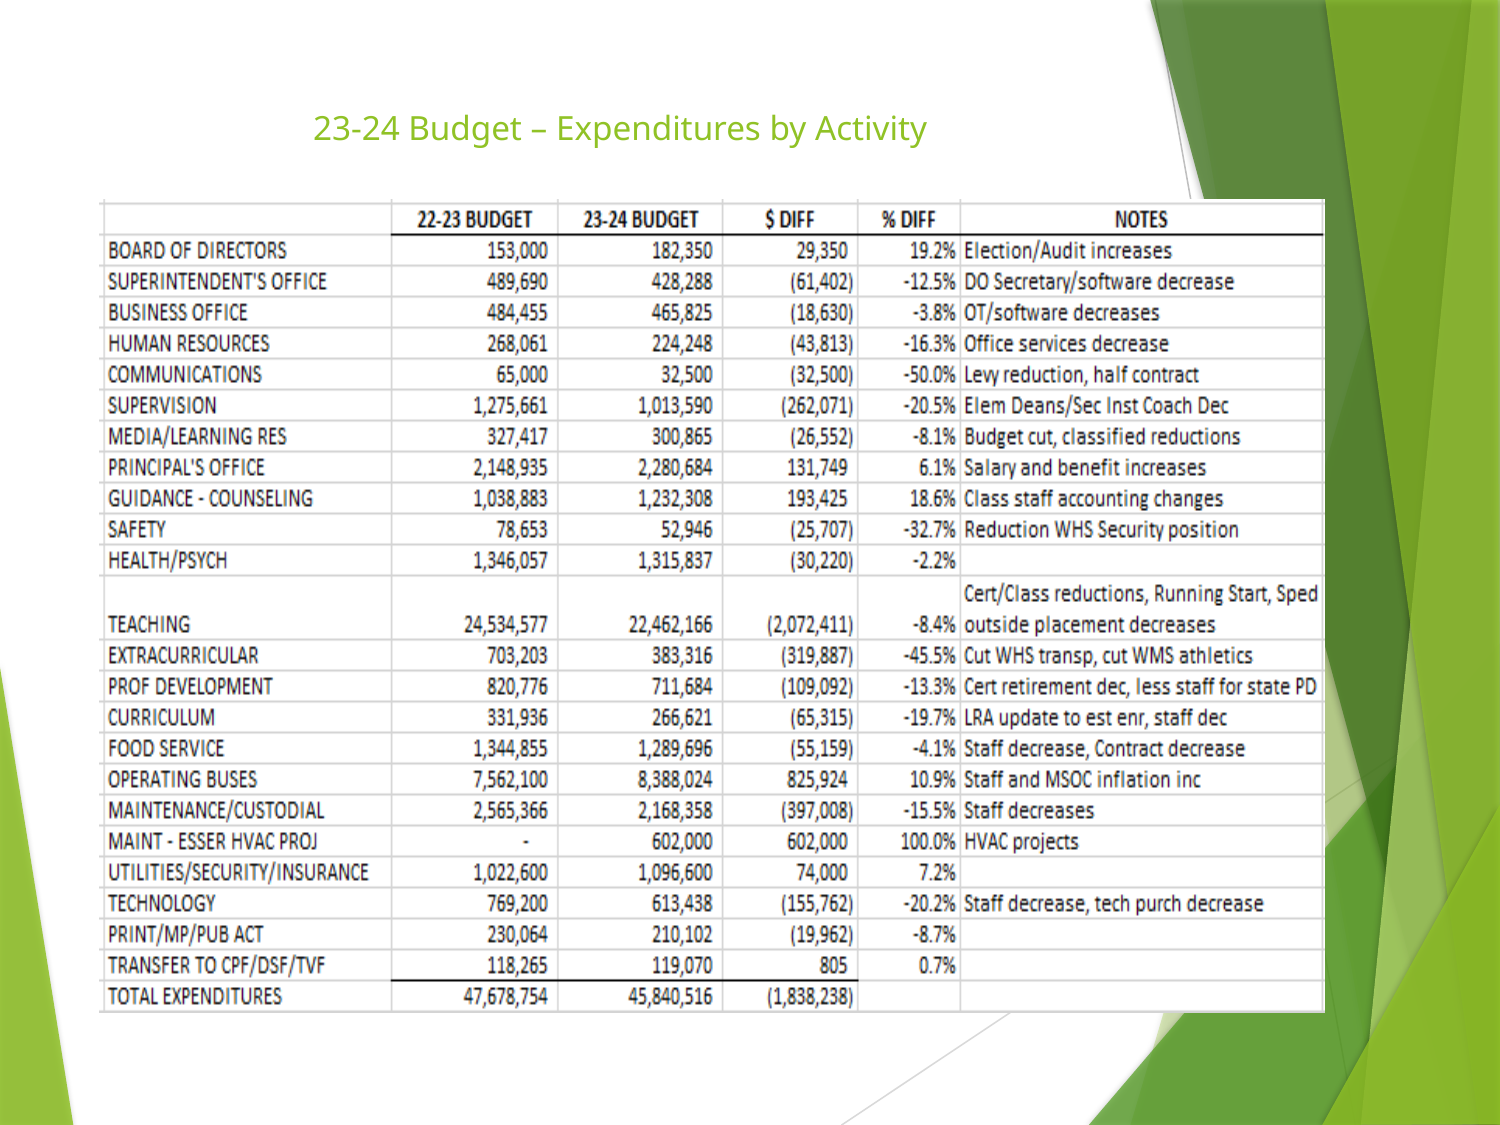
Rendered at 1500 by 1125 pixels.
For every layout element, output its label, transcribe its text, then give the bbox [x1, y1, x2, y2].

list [99, 199, 1326, 1013]
title 23-24 Budget – Expenditures by Activity [99, 99, 1142, 175]
